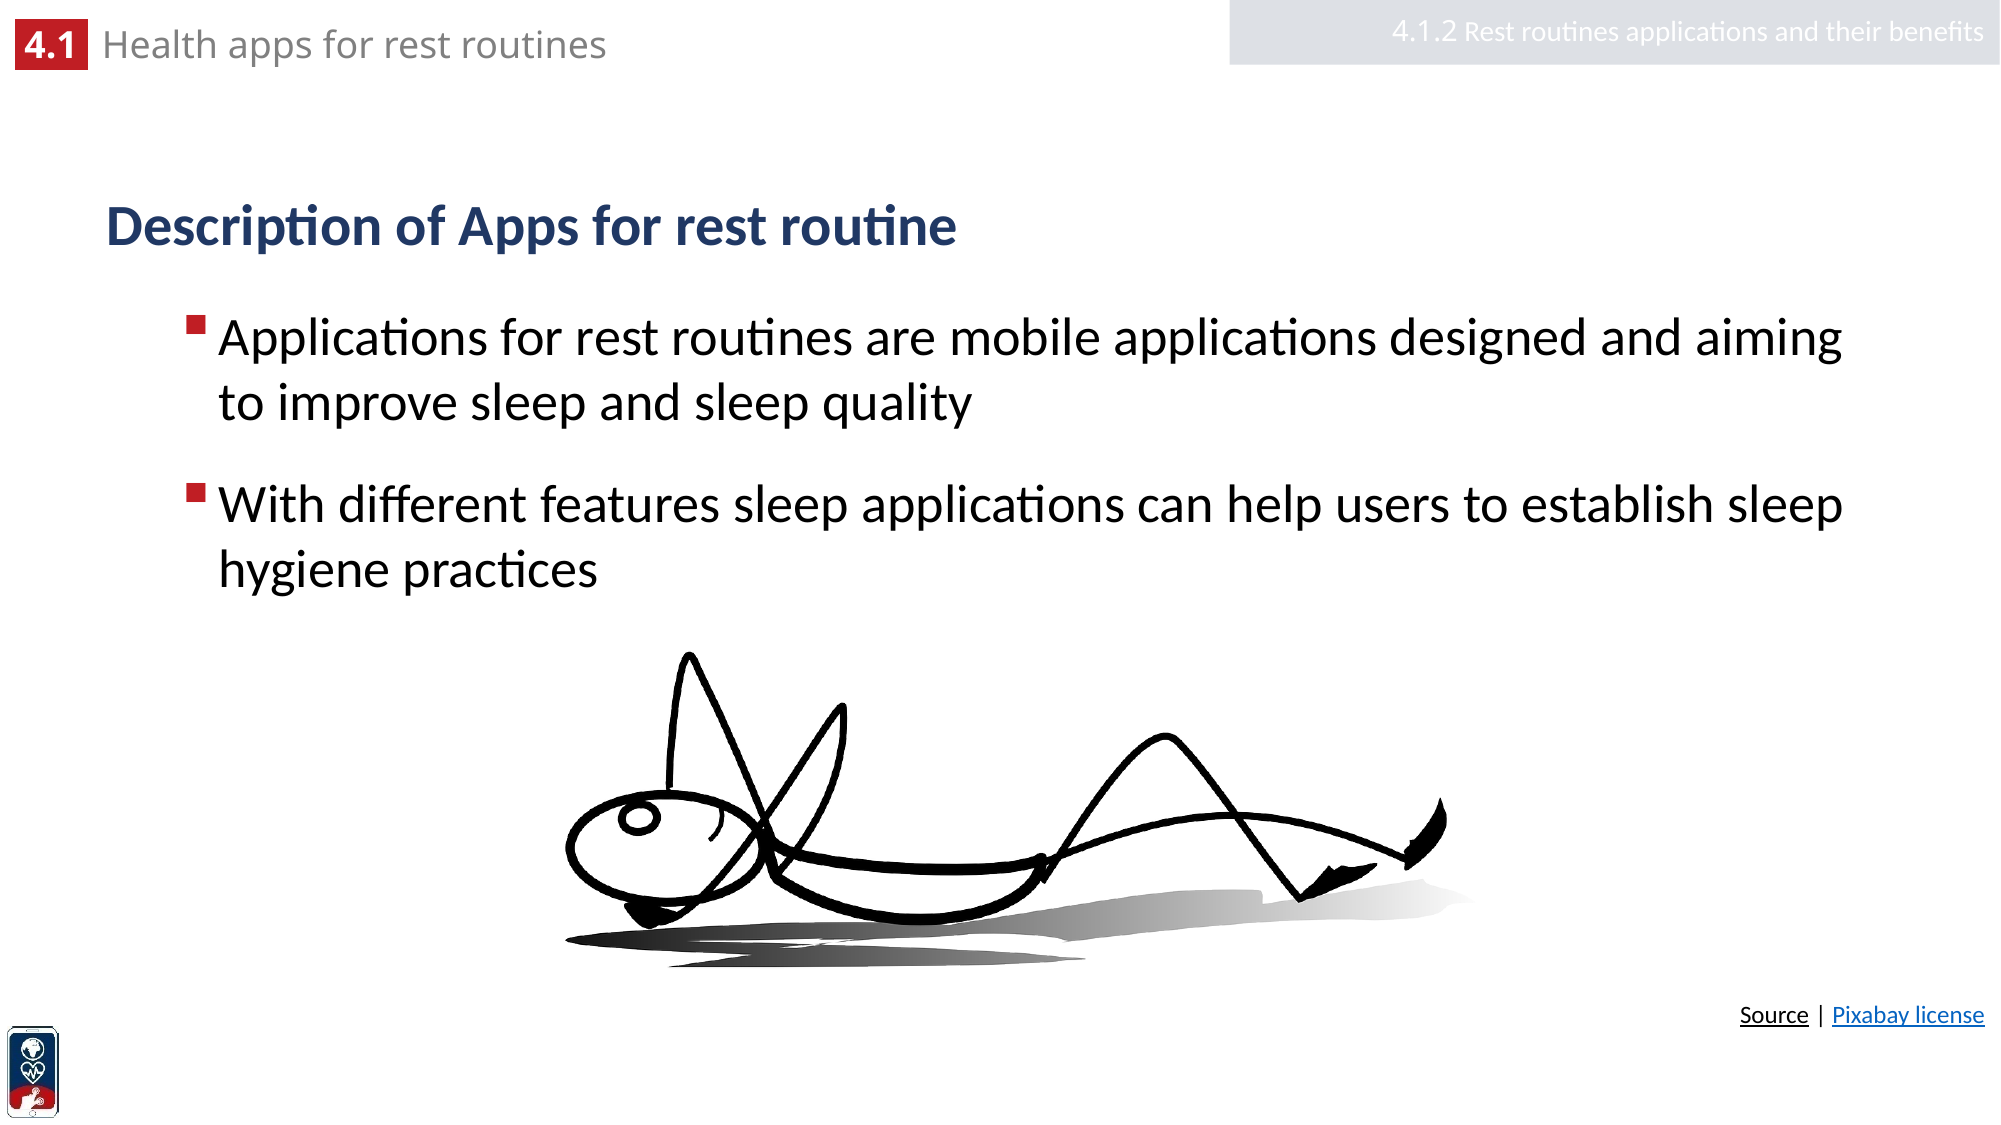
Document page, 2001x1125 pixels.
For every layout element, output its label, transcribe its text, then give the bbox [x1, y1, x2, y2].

list Applications for rest routines are mobile applications designed and aiming to improve sleep and sleep quality With different features sleep applications can help users to establish sleep hygiene practices [91, 293, 1906, 1061]
picture [565, 581, 1476, 1037]
picture [7, 1026, 59, 1118]
text_box 4.1.2 Rest routines applications and their benefits [1229, 0, 2000, 65]
text_box Source | Pixabay license [1604, 991, 2000, 1036]
title Description of Apps for rest routine [91, 177, 1906, 277]
